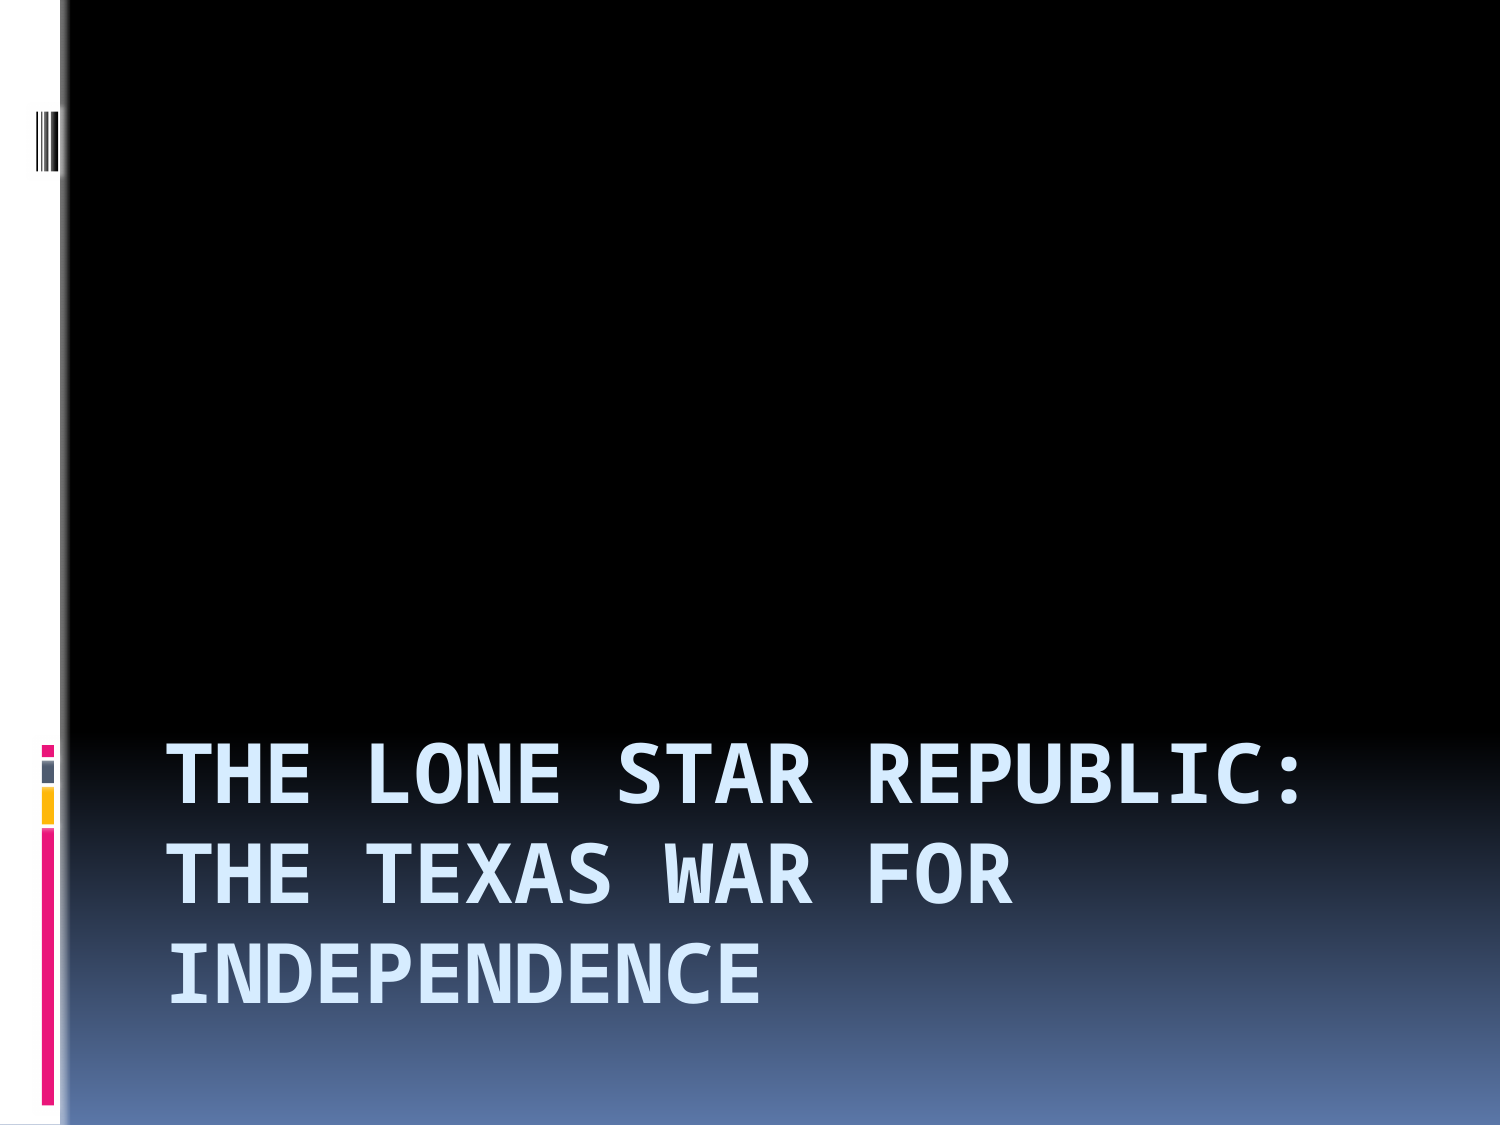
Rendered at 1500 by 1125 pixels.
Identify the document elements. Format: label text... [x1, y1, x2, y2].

title The Lone Star Republic: The Texas War for Independence [150, 712, 1425, 1037]
